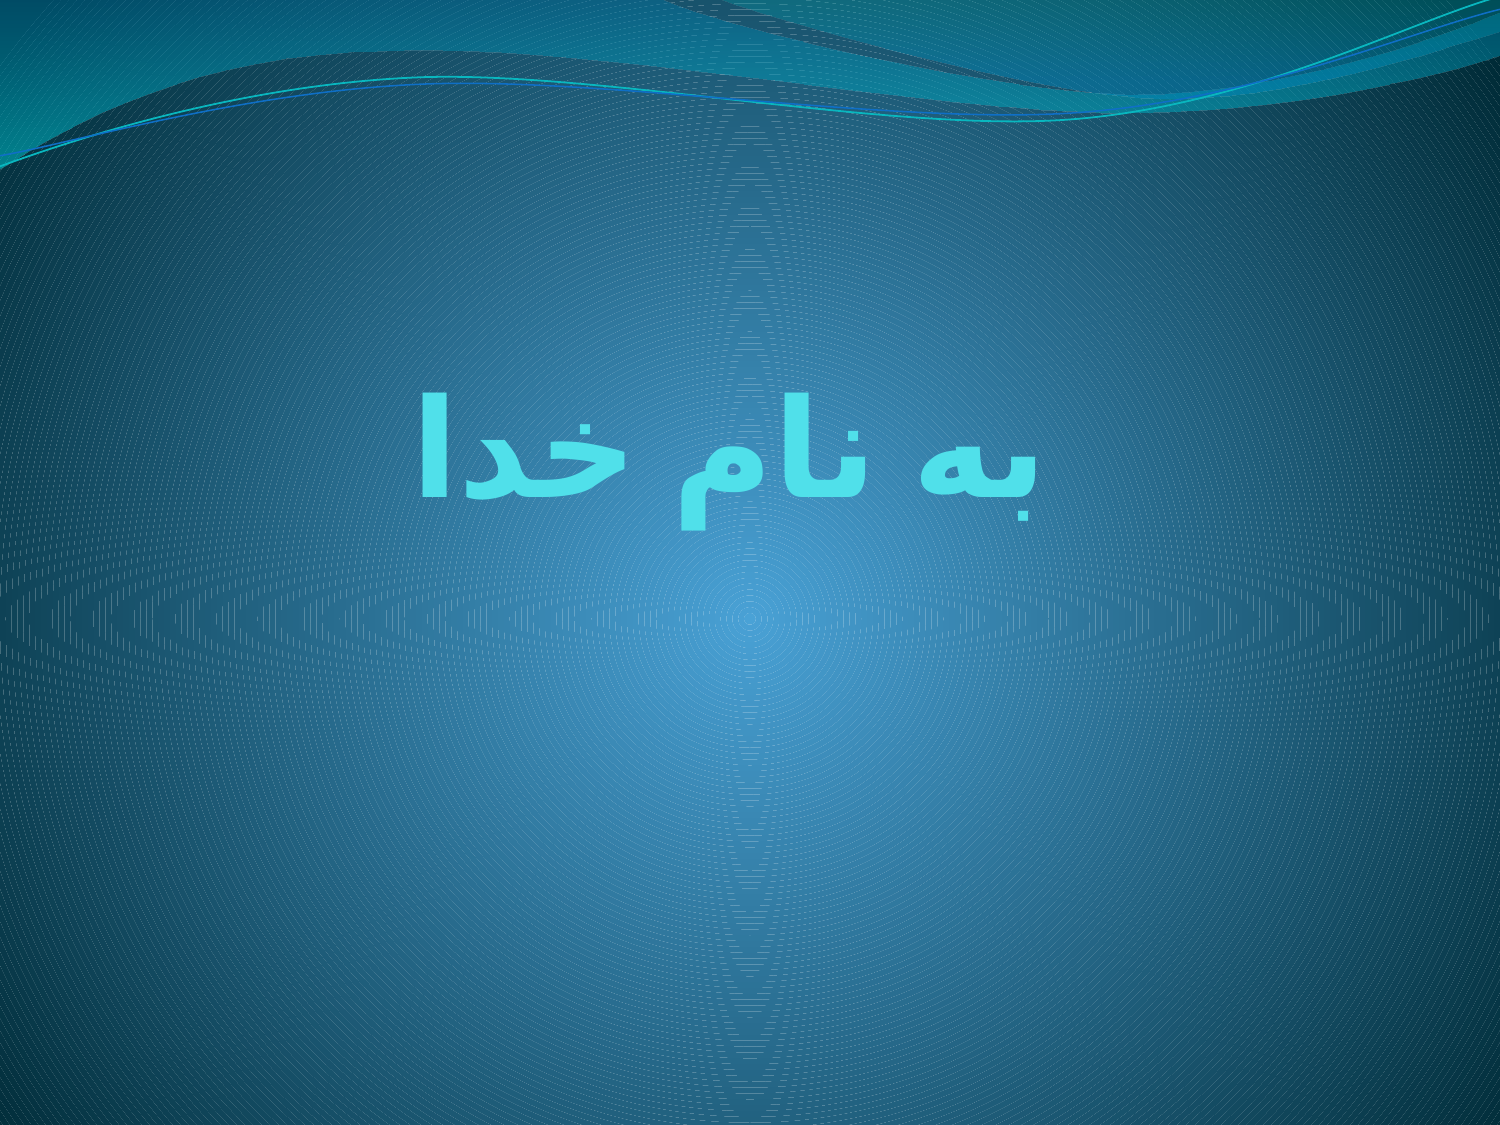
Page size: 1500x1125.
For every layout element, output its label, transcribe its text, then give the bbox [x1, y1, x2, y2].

title به نام خدا [87, 224, 1376, 525]
